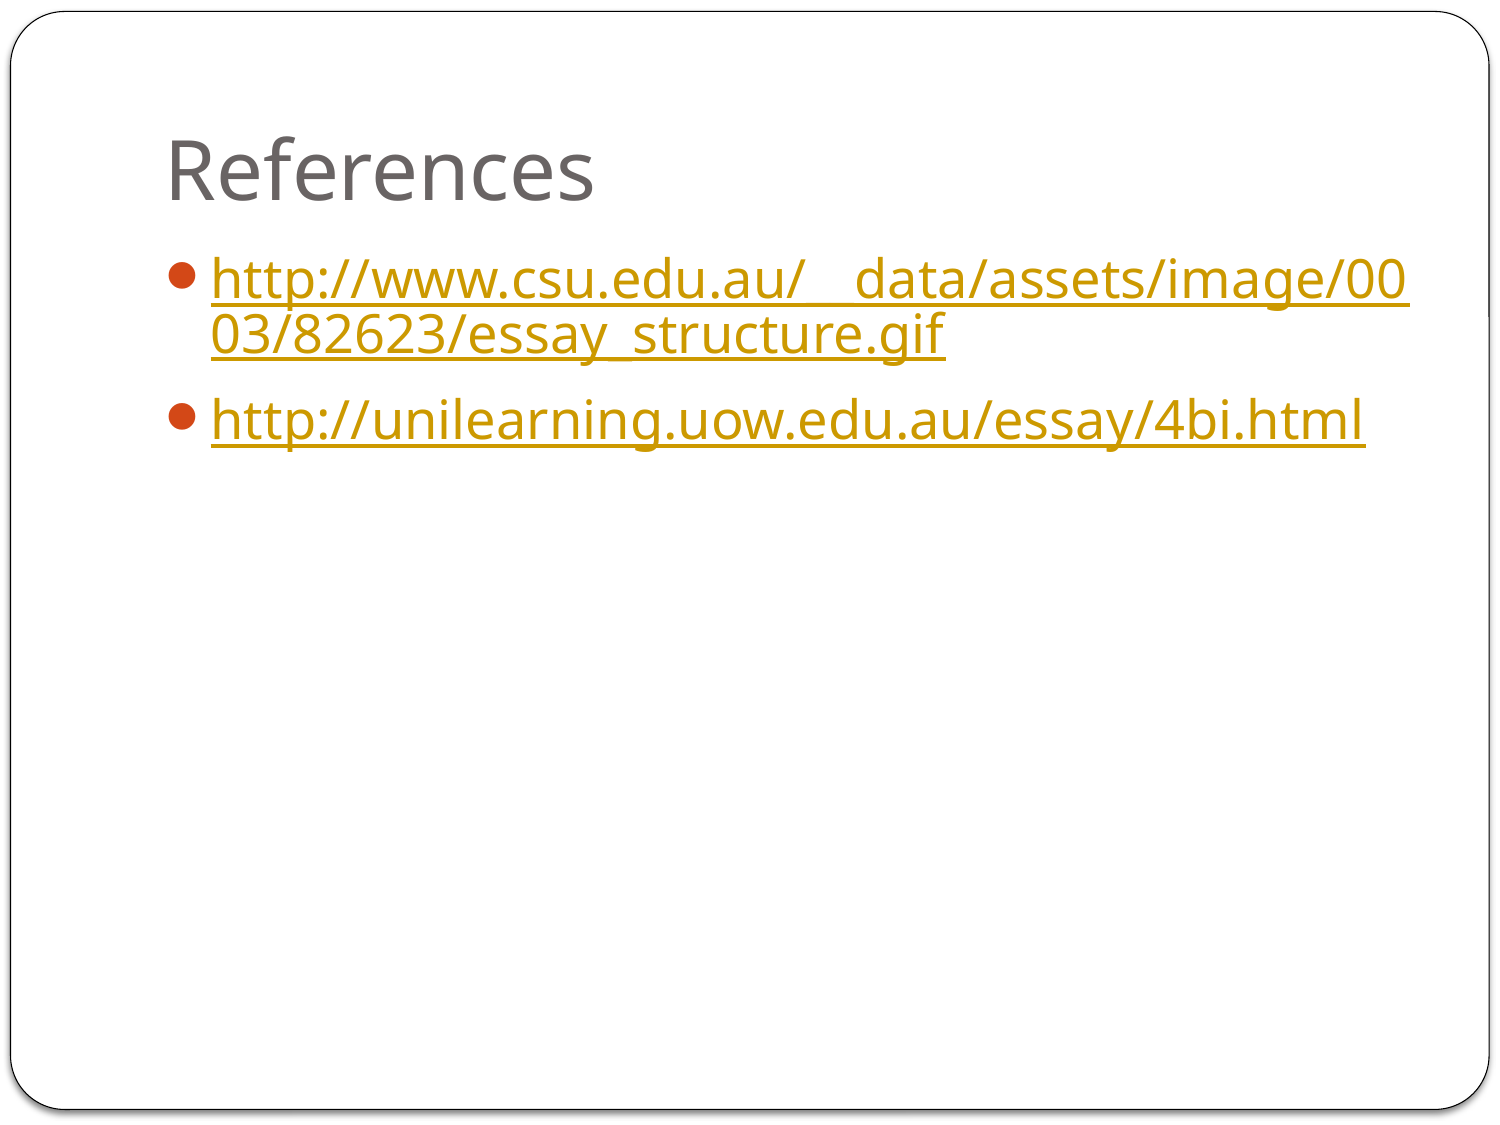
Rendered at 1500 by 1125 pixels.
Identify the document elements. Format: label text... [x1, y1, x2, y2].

title References [150, 45, 1425, 233]
list http://www.csu.edu.au/__data/assets/image/0003/82623/essay_structure.gif http://unilearning.uow.edu.au/essay/4bi.html [150, 237, 1425, 988]
